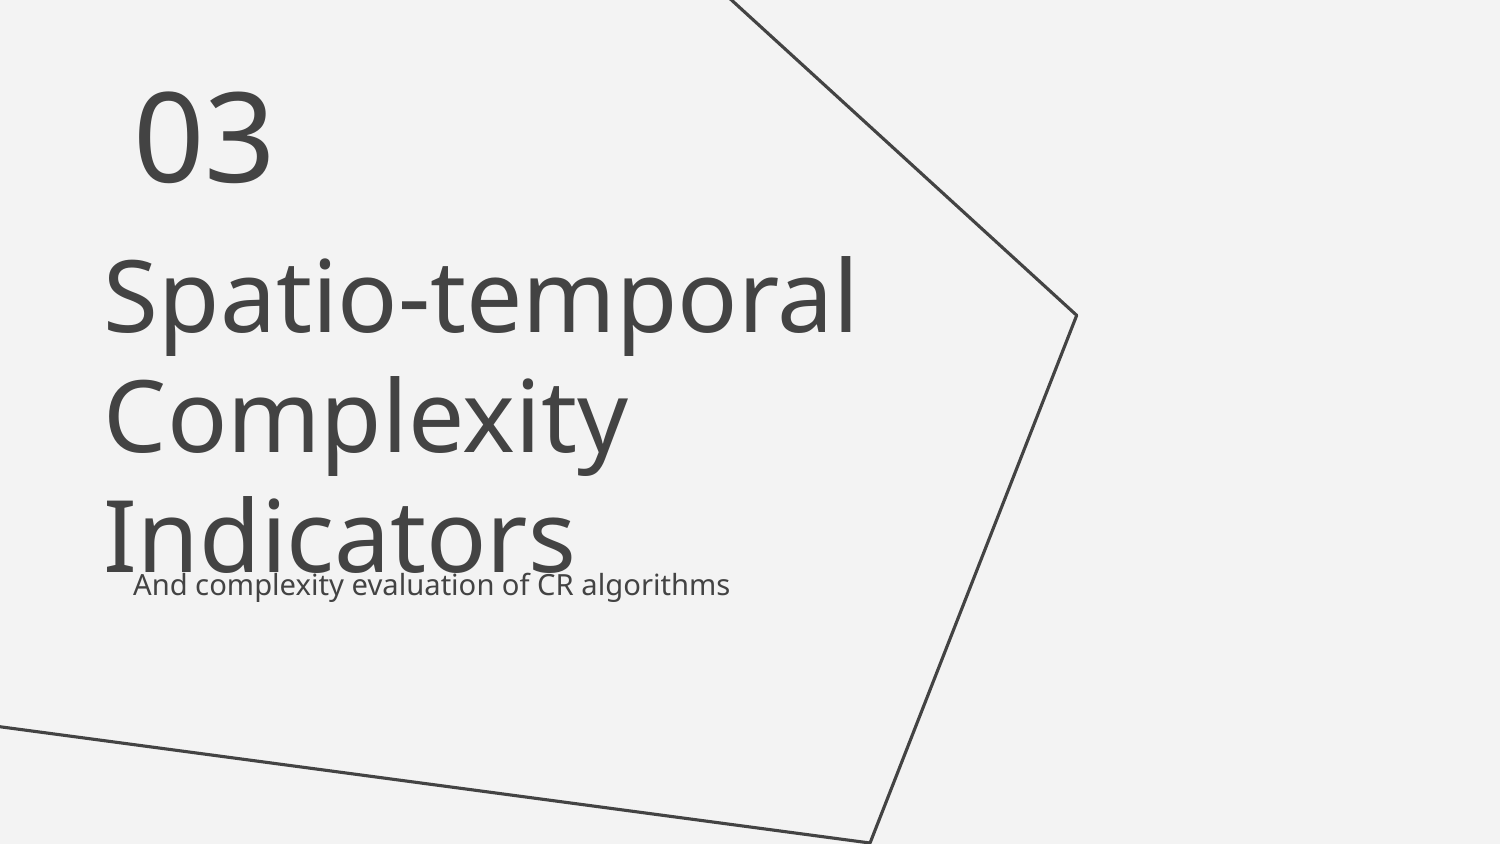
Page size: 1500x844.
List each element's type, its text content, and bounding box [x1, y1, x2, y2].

subtitle And complexity evaluation of CR algorithms [118, 551, 749, 617]
title Spatio-temporal Complexity Indicators [88, 273, 1009, 552]
title 03 [118, 51, 463, 213]
